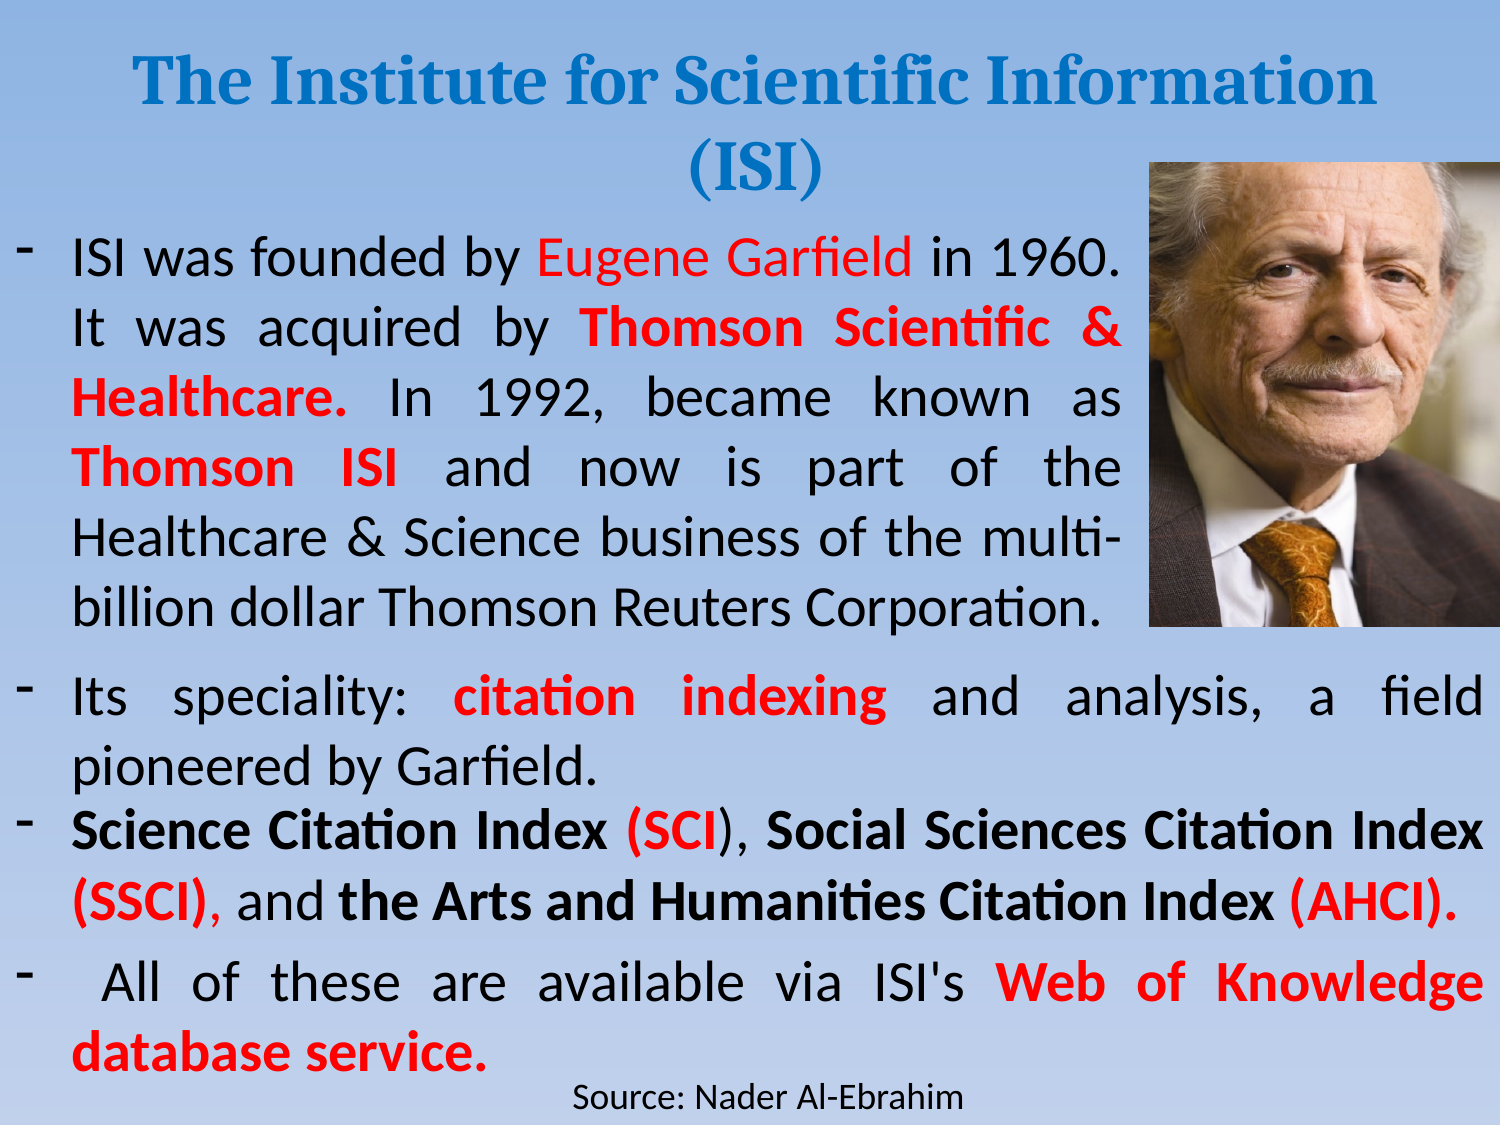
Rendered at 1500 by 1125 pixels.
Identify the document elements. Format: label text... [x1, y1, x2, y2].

text_box Its speciality: citation indexing and analysis, a field pioneered by Garfield. [0, 649, 1500, 802]
list ISI was founded by Eugene Garfield in 1960. It was acquired by Thomson Scientific & Healthcare. In 1992, became known as Thomson ISI and now is part of the Healthcare & Science business of the multi-billion dollar Thomson Reuters Corporation. [0, 210, 1138, 638]
picture [1149, 162, 1500, 627]
text_box Science Citation Index (SCI), Social Sciences Citation Index (SSCI), and the Arts and Humanities Citation Index (AHCI). All of these are available via ISI's Web of Knowledge database service. [0, 802, 1500, 1088]
text_box Source: Nader Al-Ebrahim [362, 1088, 1175, 1125]
title The Institute for Scientific Information (ISI) [50, 24, 1463, 213]
